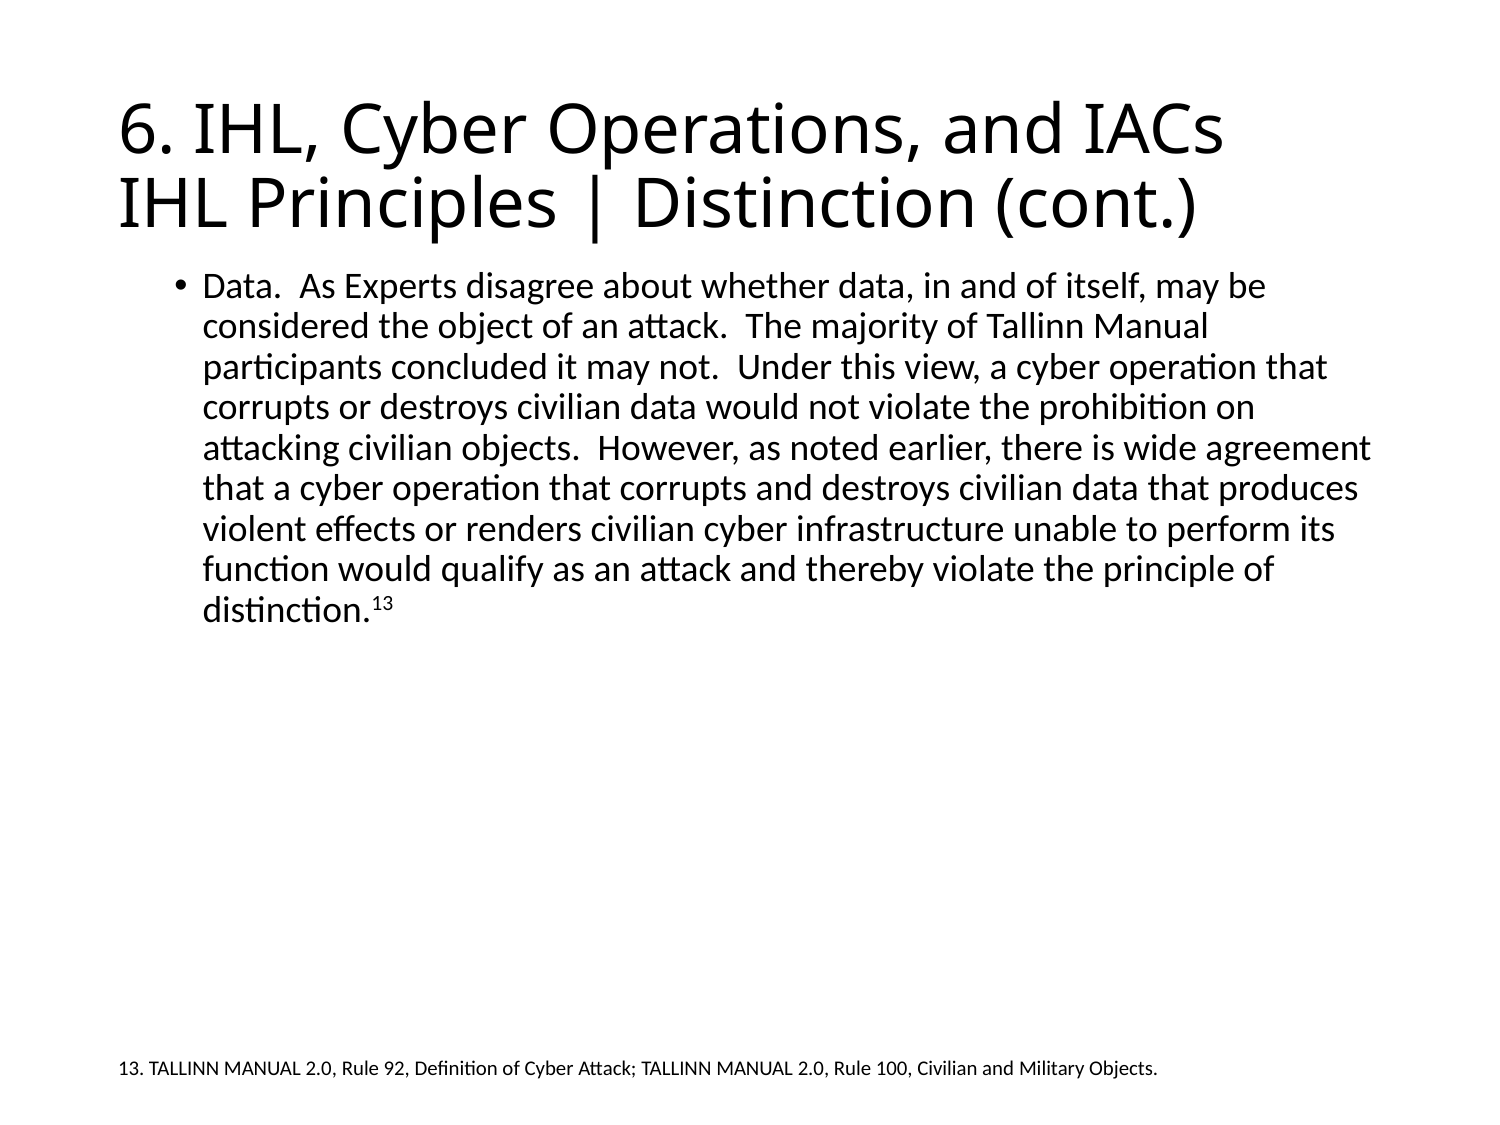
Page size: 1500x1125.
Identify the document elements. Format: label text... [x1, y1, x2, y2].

list Data. As Experts disagree about whether data, in and of itself, may be considered the object of an attack. The majority of Tallinn Manual participants concluded it may not. Under this view, a cyber operation that corrupts or destroys civilian data would not violate the prohibition on attacking civilian objects. However, as noted earlier, there is wide agreement that a cyber operation that corrupts and destroys civilian data that produces violent effects or renders civilian cyber infrastructure unable to perform its function would qualify as an attack and thereby violate the principle of distinction.13 13. TALLINN MANUAL 2.0, Rule 92, Definition of Cyber Attack; TALLINN MANUAL 2.0, Rule 100, Civilian and Military Objects. [102, 278, 1398, 973]
title 6. IHL, Cyber Operations, and IACs IHL Principles | Distinction (cont.) [102, 59, 1456, 278]
